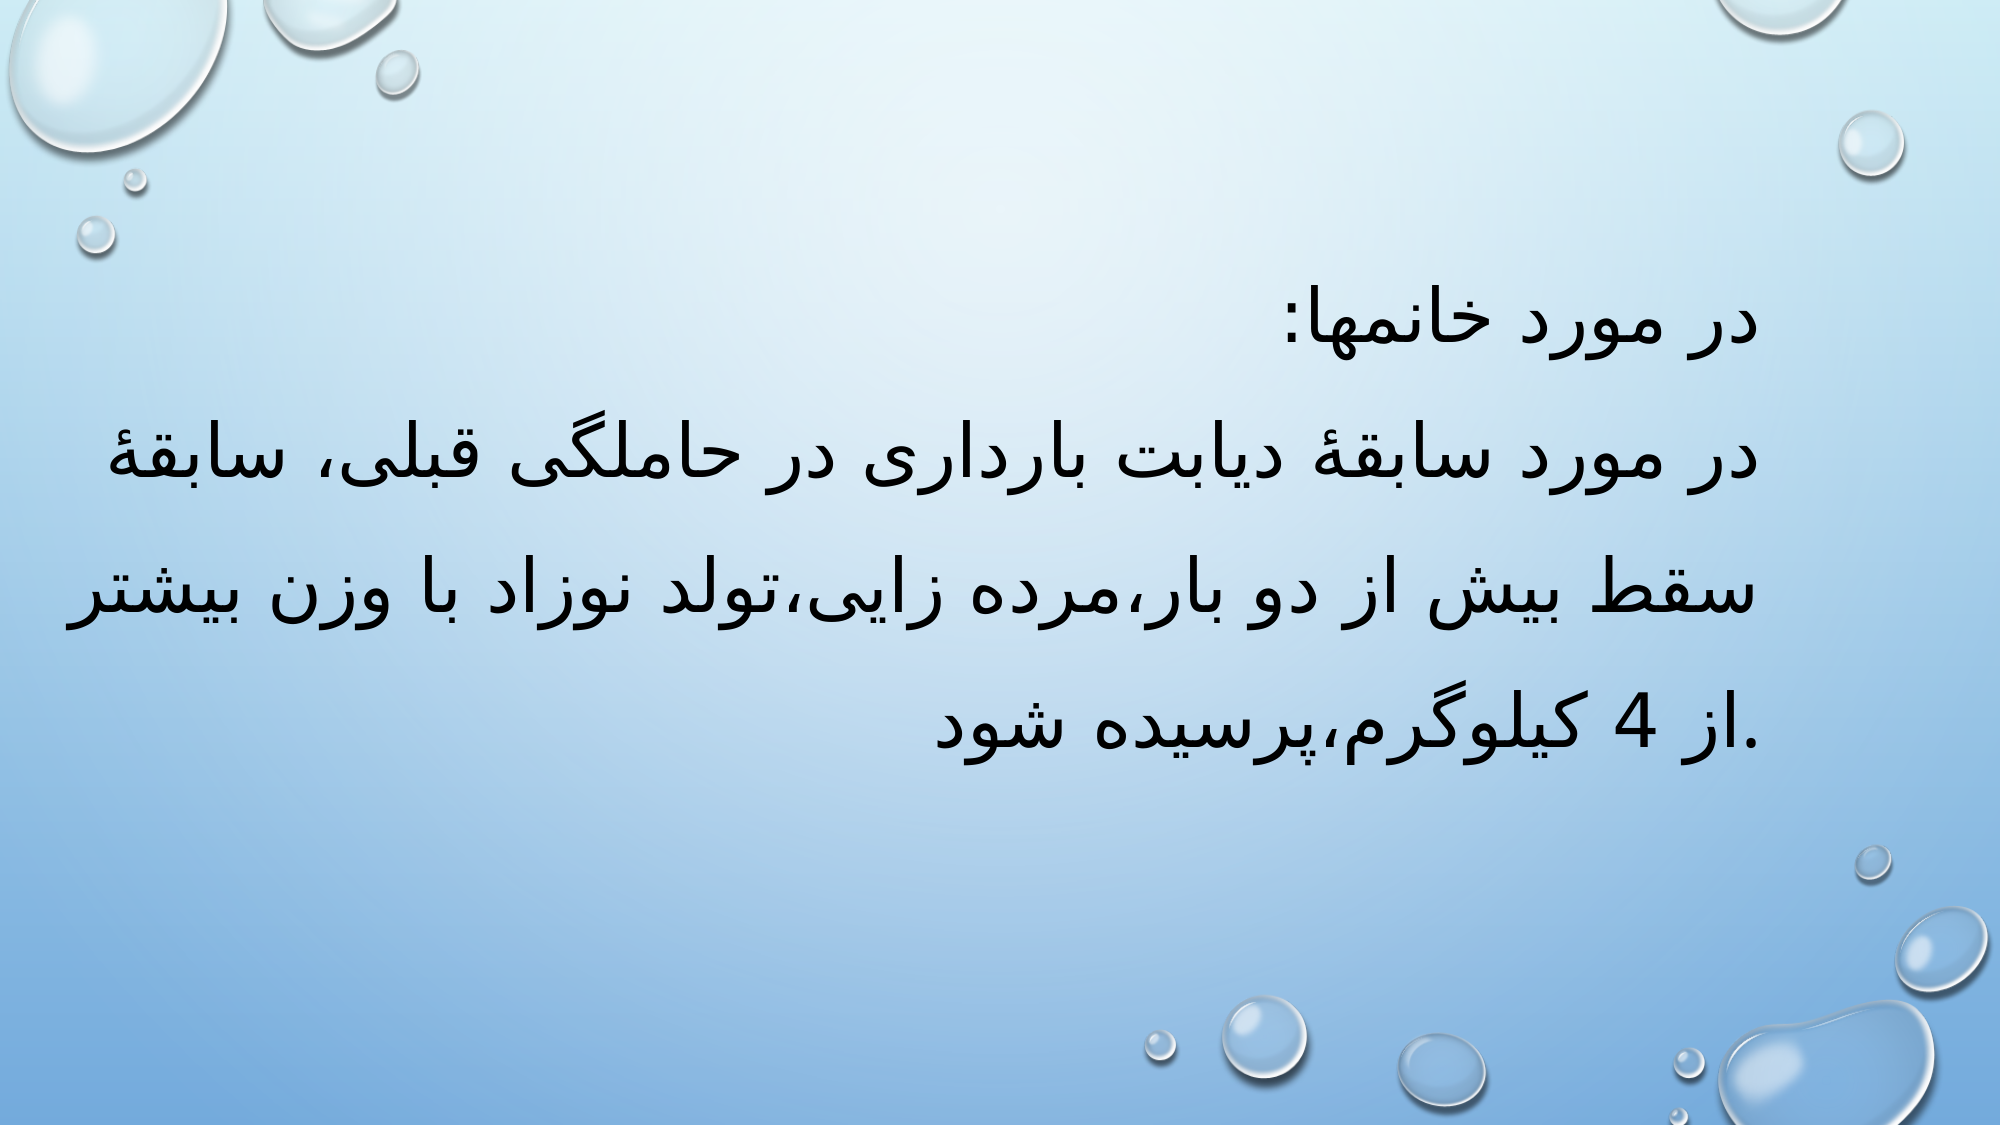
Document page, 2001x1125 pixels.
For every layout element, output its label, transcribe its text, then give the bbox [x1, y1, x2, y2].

picture [0, 0, 2000, 1125]
title در مورد خانمها: در مورد سابقۀ دیابت بارداری در حاملگی قبلی، سابقۀ سقط بیش از دو بار،مرده زایی،تولد نوزاد با وزن بیشتر از 4 کیلوگرم،پرسیده شود. [51, 68, 1777, 1007]
